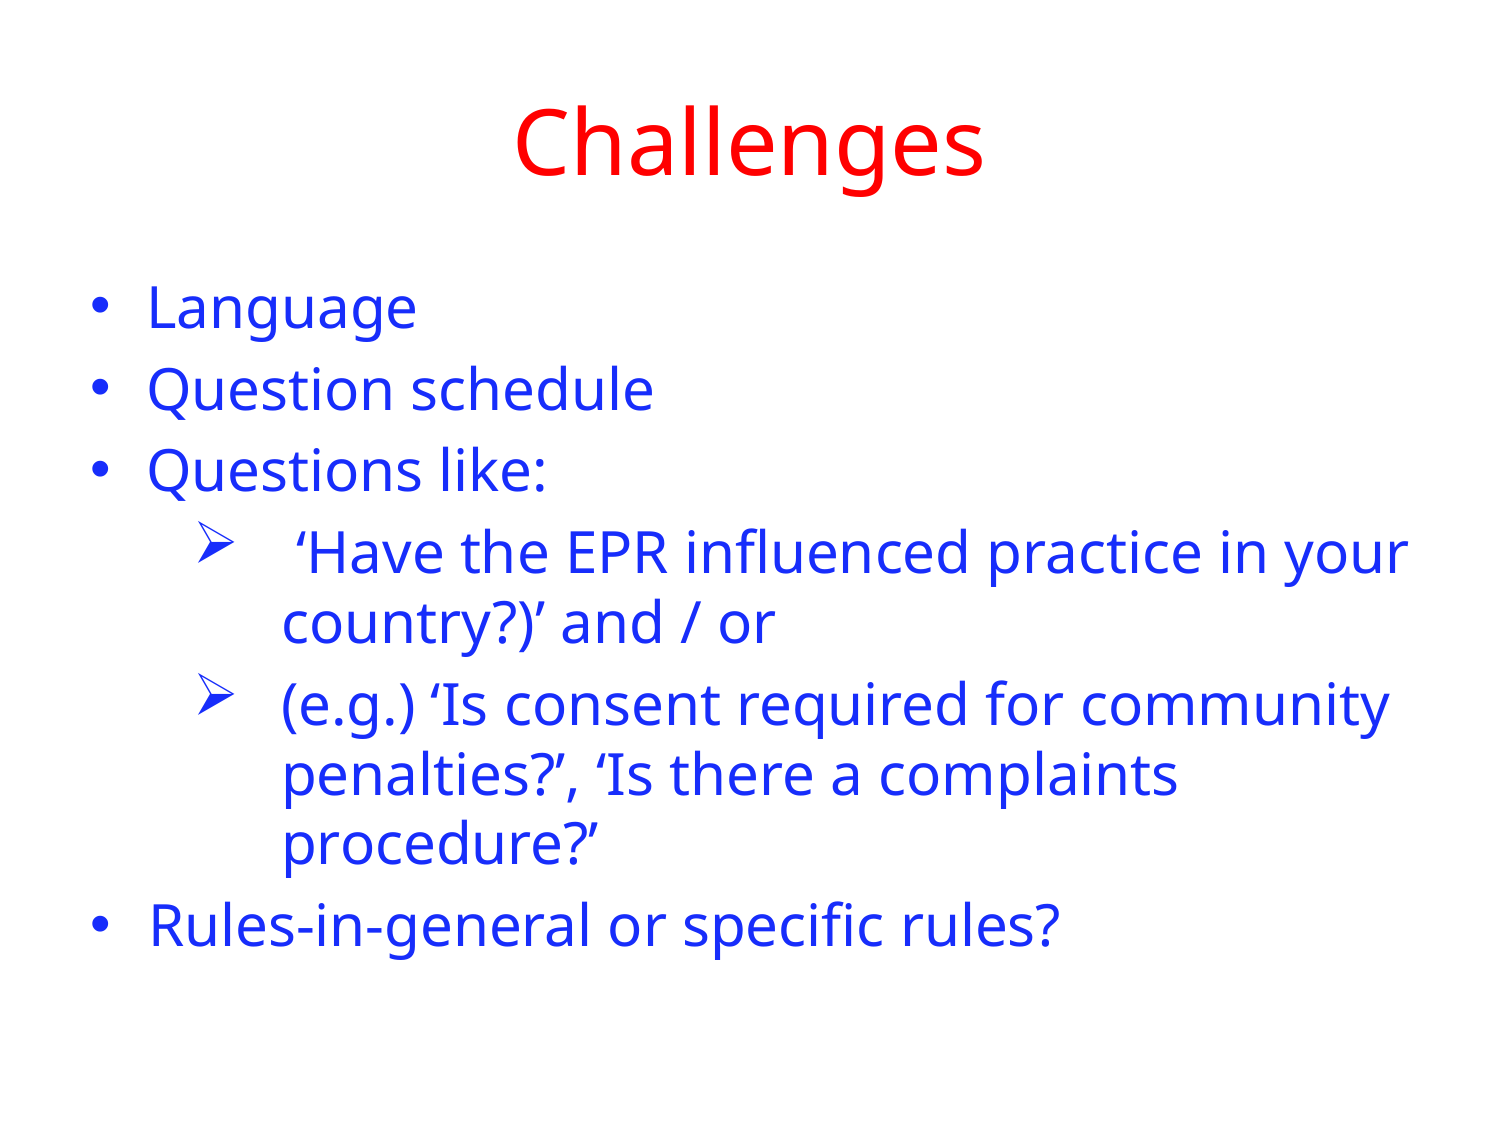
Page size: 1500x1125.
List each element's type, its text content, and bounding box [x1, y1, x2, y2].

list Language Question schedule Questions like: ‘Have the EPR influenced practice in your country?)’ and / or (e.g.) ‘Is consent required for community penalties?’, ‘Is there a complaints procedure?’ Rules-in-general or specific rules? [75, 262, 1425, 1005]
title Challenges [75, 45, 1425, 233]
